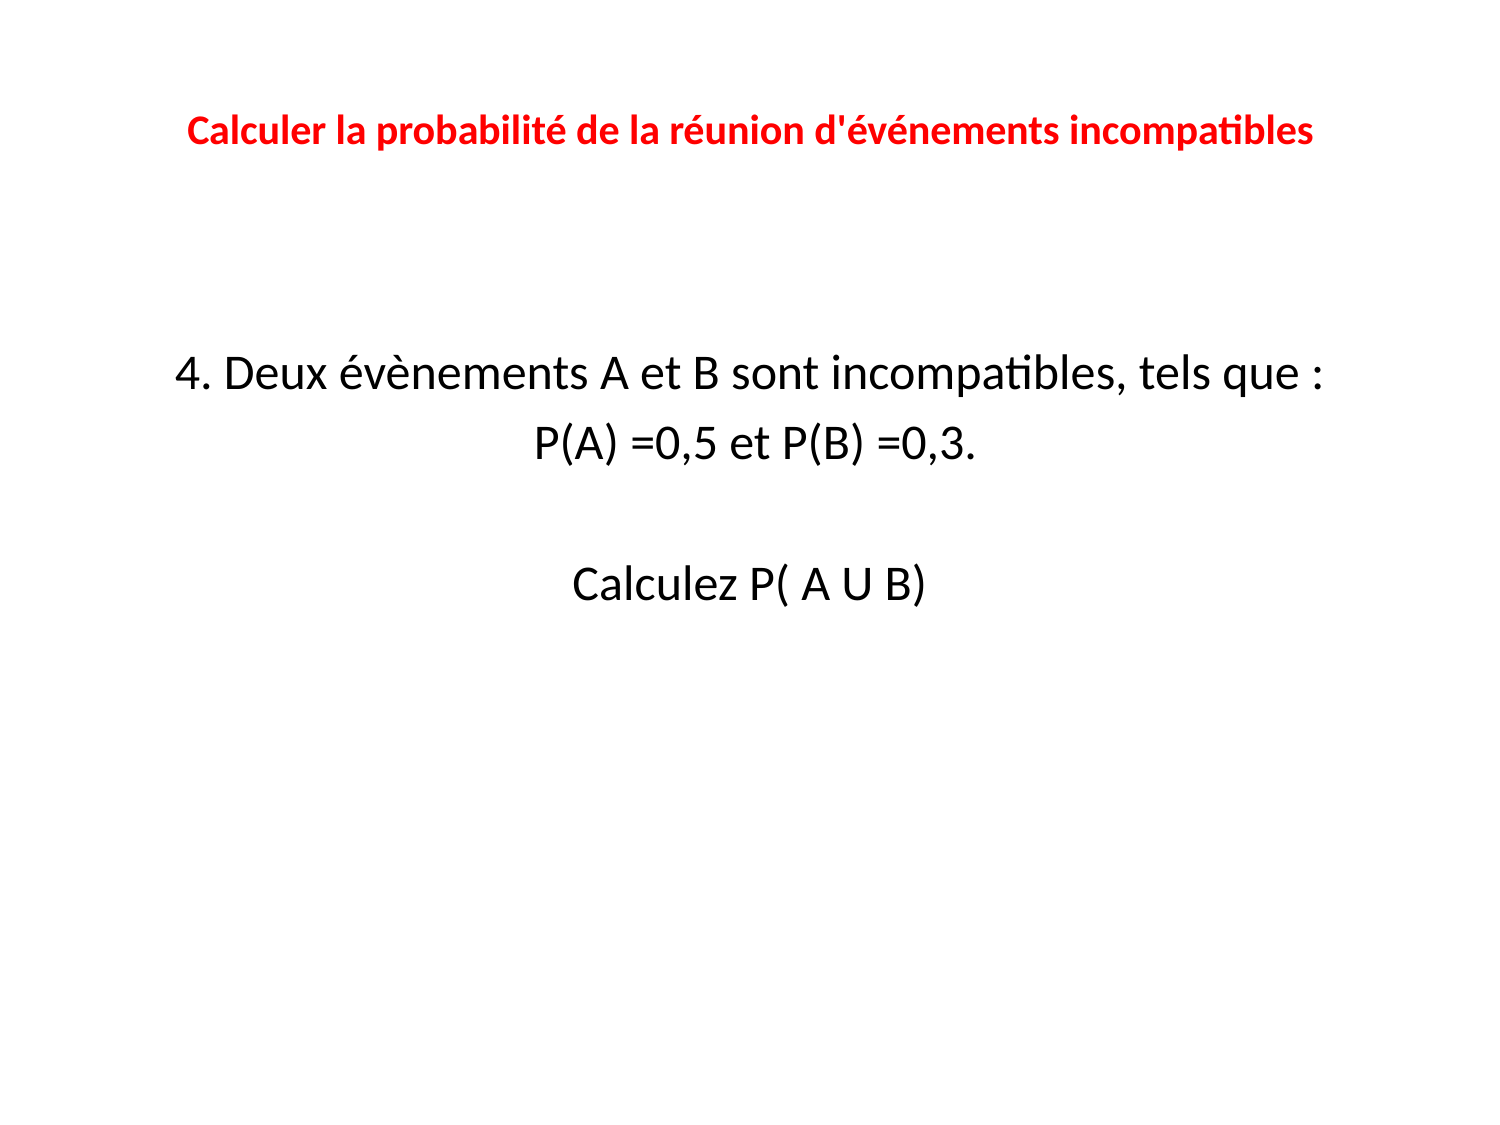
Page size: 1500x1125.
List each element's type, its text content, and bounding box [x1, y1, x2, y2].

title Calculer la probabilité de la réunion d'événements incompatibles [75, 45, 1425, 233]
list 4. Deux évènements A et B sont incompatibles, tels que : P(A) =0,5 et P(B) =0,3. Calculez P( A U B) [75, 262, 1425, 1005]
